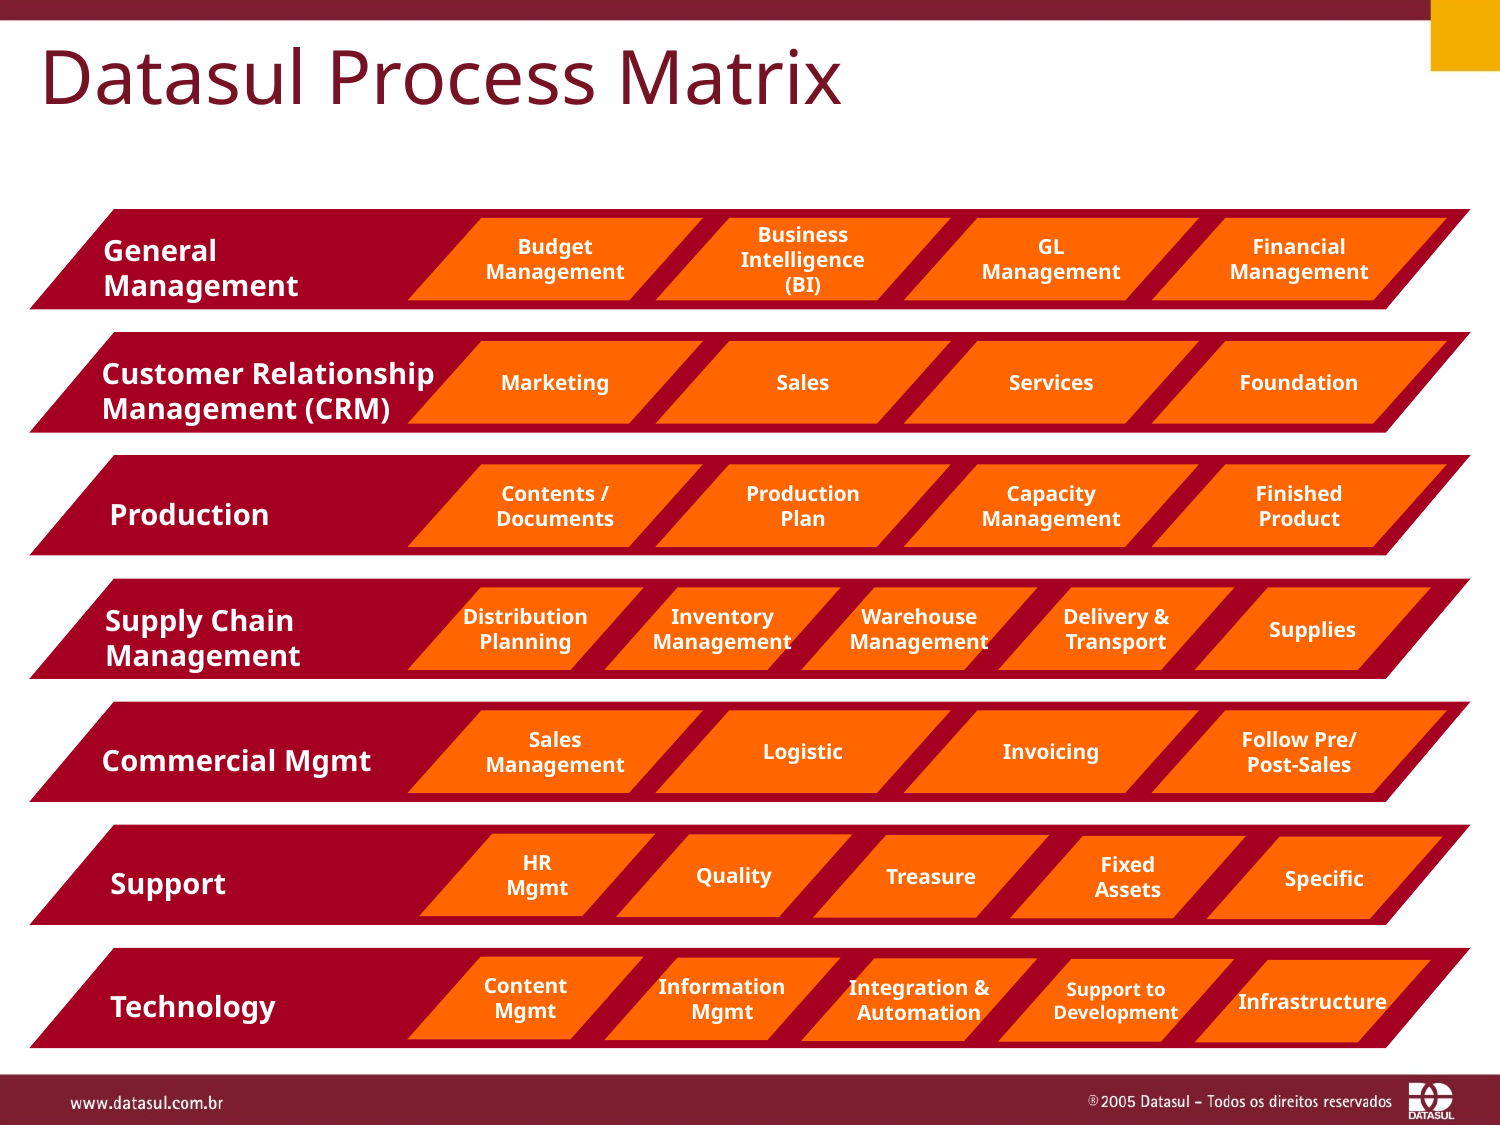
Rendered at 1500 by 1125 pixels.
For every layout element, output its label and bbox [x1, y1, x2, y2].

title [24, 24, 1301, 126]
picture [0, 0, 1500, 1125]
text_box [29, 208, 1471, 1049]
